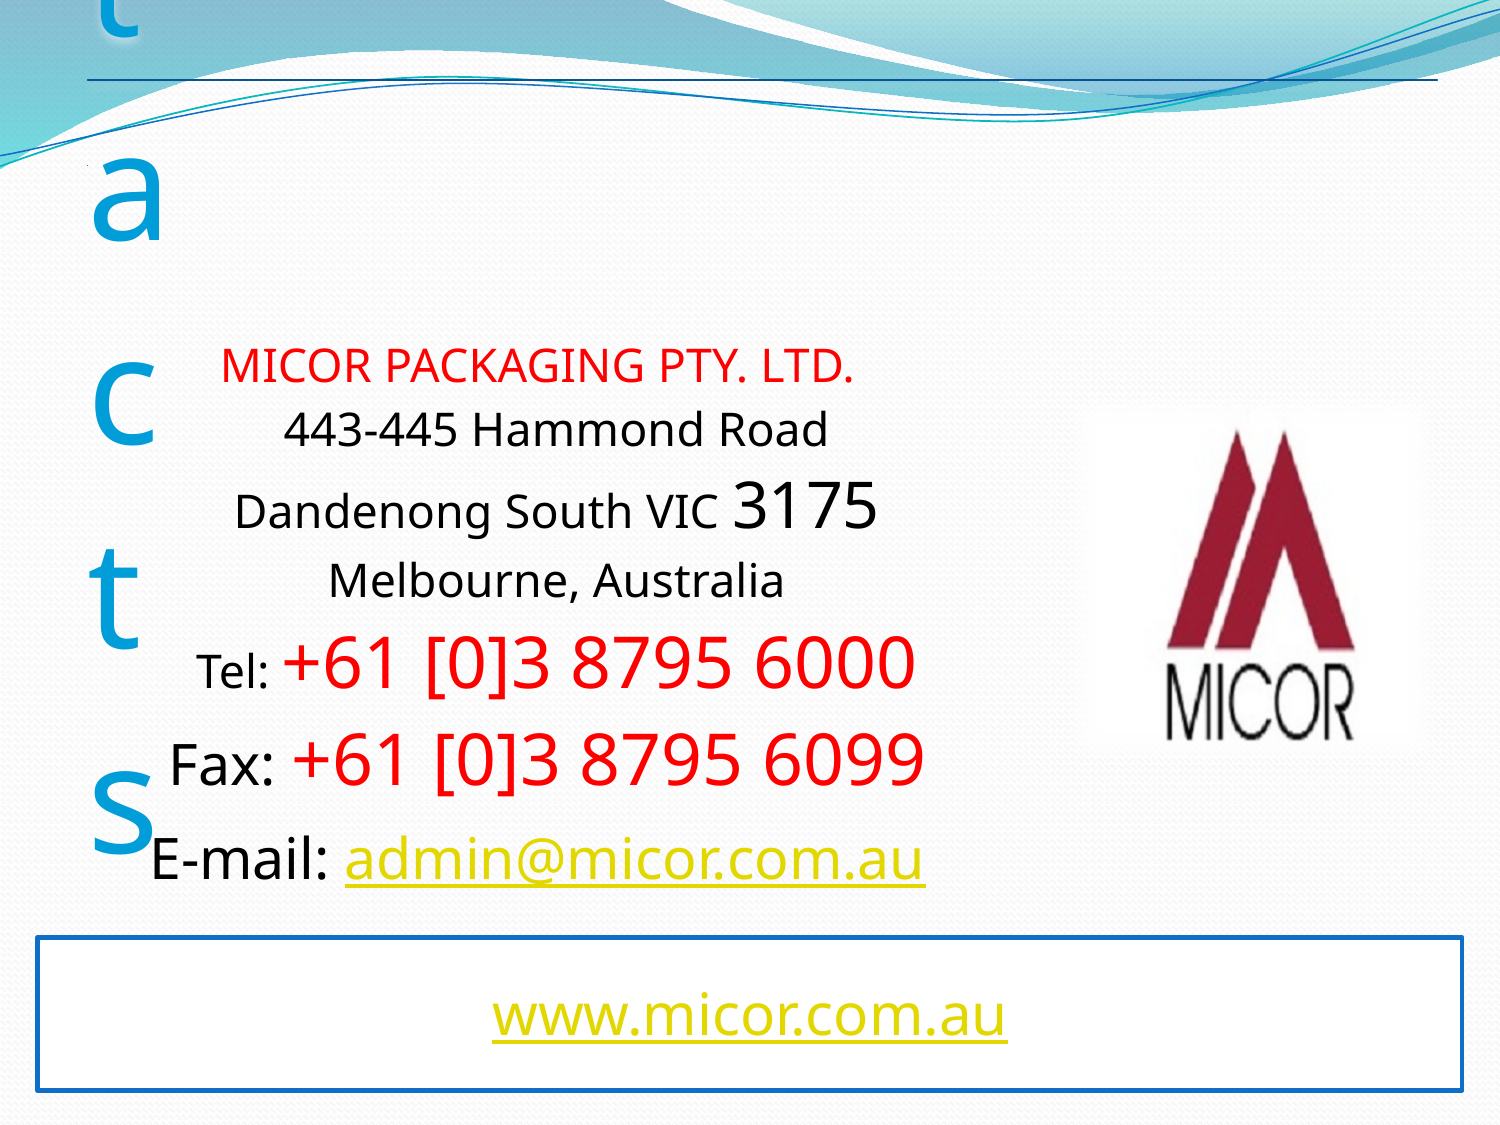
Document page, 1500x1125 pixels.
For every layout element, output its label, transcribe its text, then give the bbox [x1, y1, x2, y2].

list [1062, 387, 1444, 769]
list MICOR PACKAGING PTY. LTD. 443-445 Hammond Road Dandenong South VIC 3175 Melbourne, Australia Tel: +61 [0]3 8795 6000 Fax: +61 [0]3 8795 6099 E-mail: admin@micor.com.au [37, 324, 1038, 905]
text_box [87, 37, 1438, 208]
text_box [1055, 1037, 1470, 1104]
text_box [37, 937, 1463, 1091]
